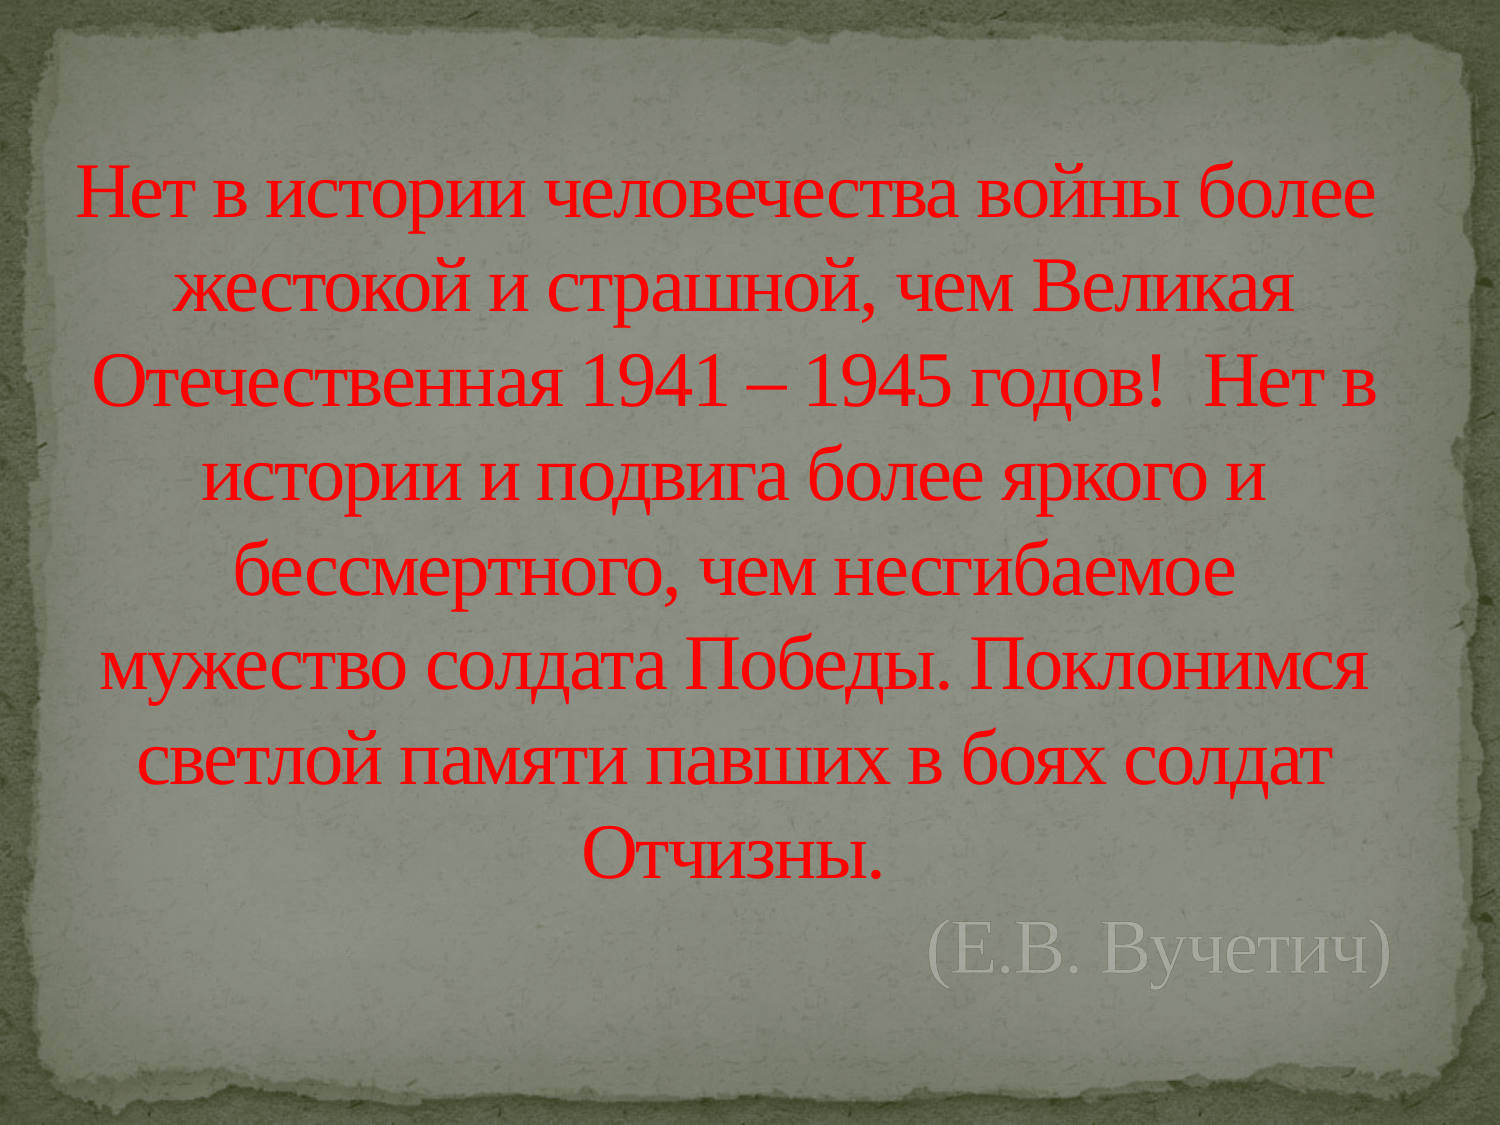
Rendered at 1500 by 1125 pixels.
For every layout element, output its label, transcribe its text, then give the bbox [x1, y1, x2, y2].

title Нет в истории человечества войны более жестокой и страшной, чем Великая Отечественная 1941 – 1945 годов! Нет в истории и подвига более яркого и бессмертного, чем несгибаемое мужество солдата Победы. Поклонимся светлой памяти павших в боях солдат Отчизны. (Е.В. Вучетич) [58, 35, 1409, 997]
